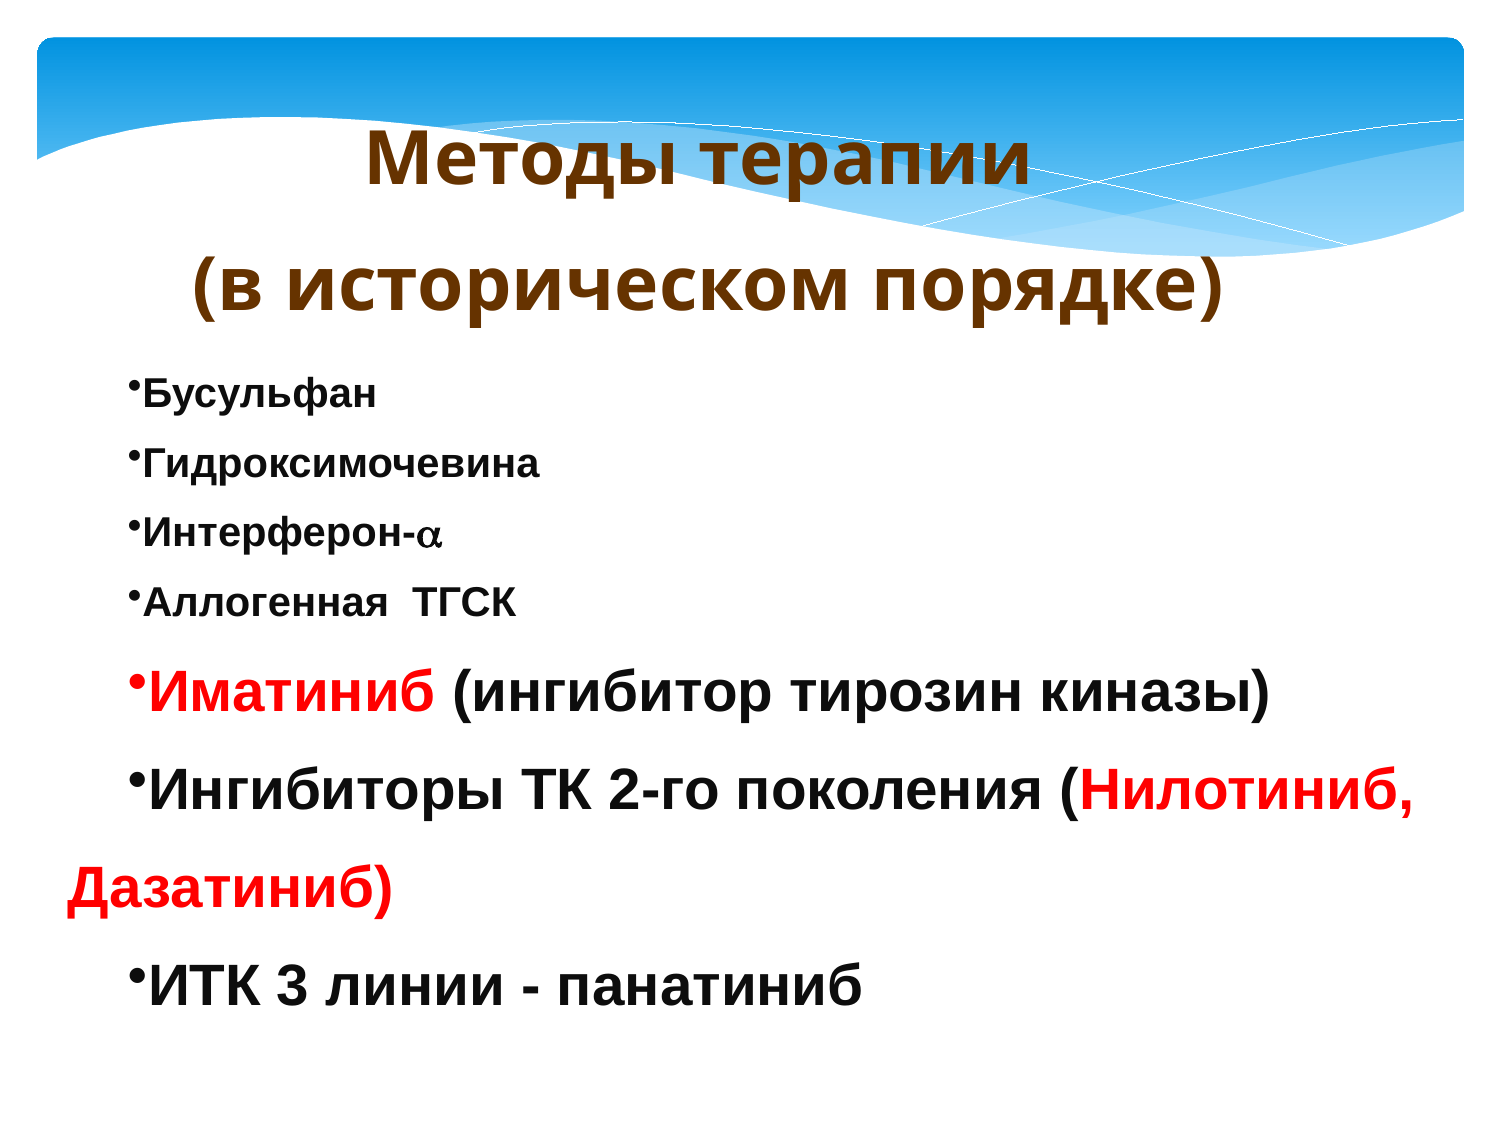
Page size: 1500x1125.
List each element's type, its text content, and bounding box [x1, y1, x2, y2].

text_box Бусульфан Гидроксимочевина Интерферон- Аллогенная ТГСК Иматиниб (ингибитор тирозин киназы) Ингибиторы ТК 2-го поколения (Нилотиниб, Дазатиниб) ИТК 3 линии - панатиниб [53, 337, 1500, 1125]
text_box Методы терапии (в историческом порядке) [112, 66, 1305, 333]
